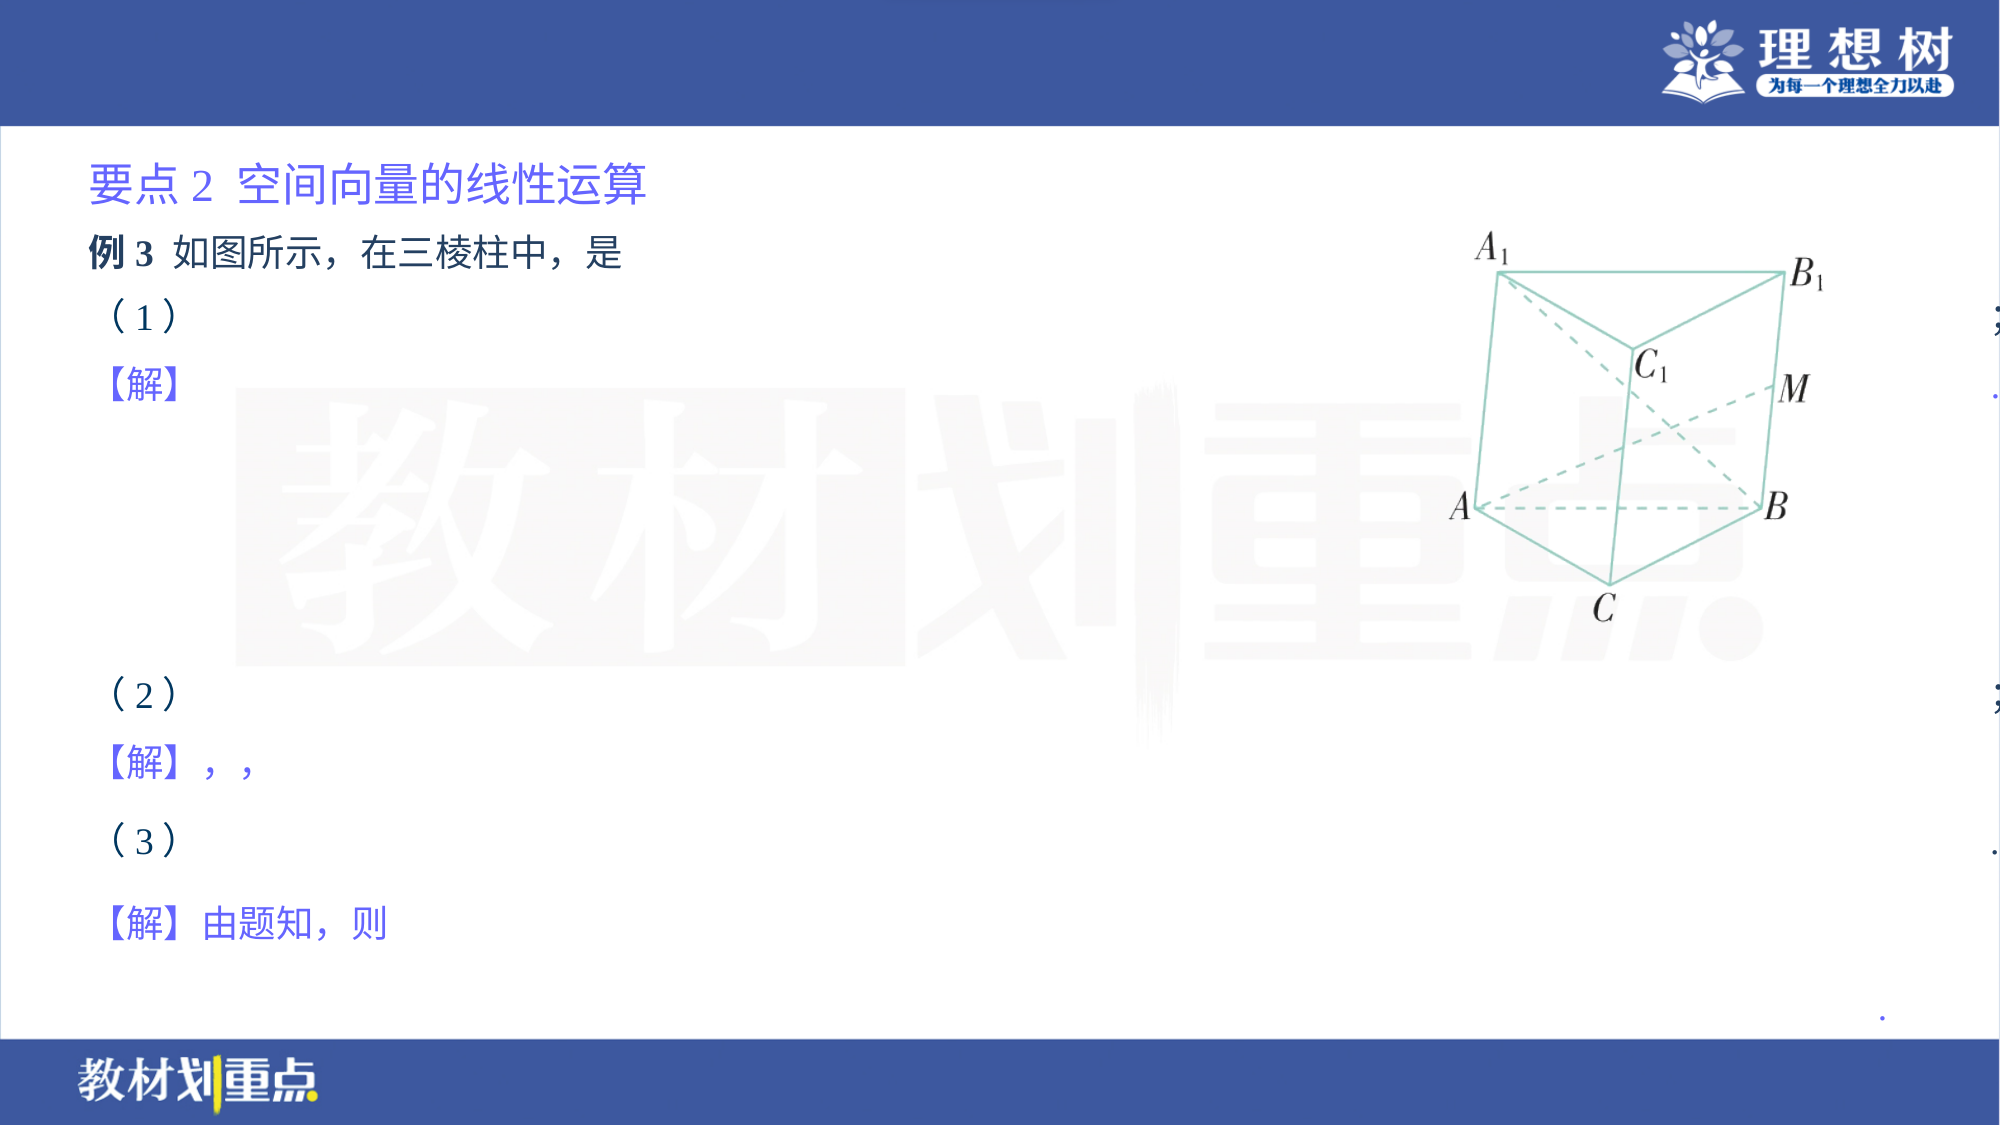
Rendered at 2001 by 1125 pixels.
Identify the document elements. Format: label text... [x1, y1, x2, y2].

picture [0, 0, 2000, 1125]
text_box 要点2 空间向量的线性运算 [88, 135, 1911, 204]
